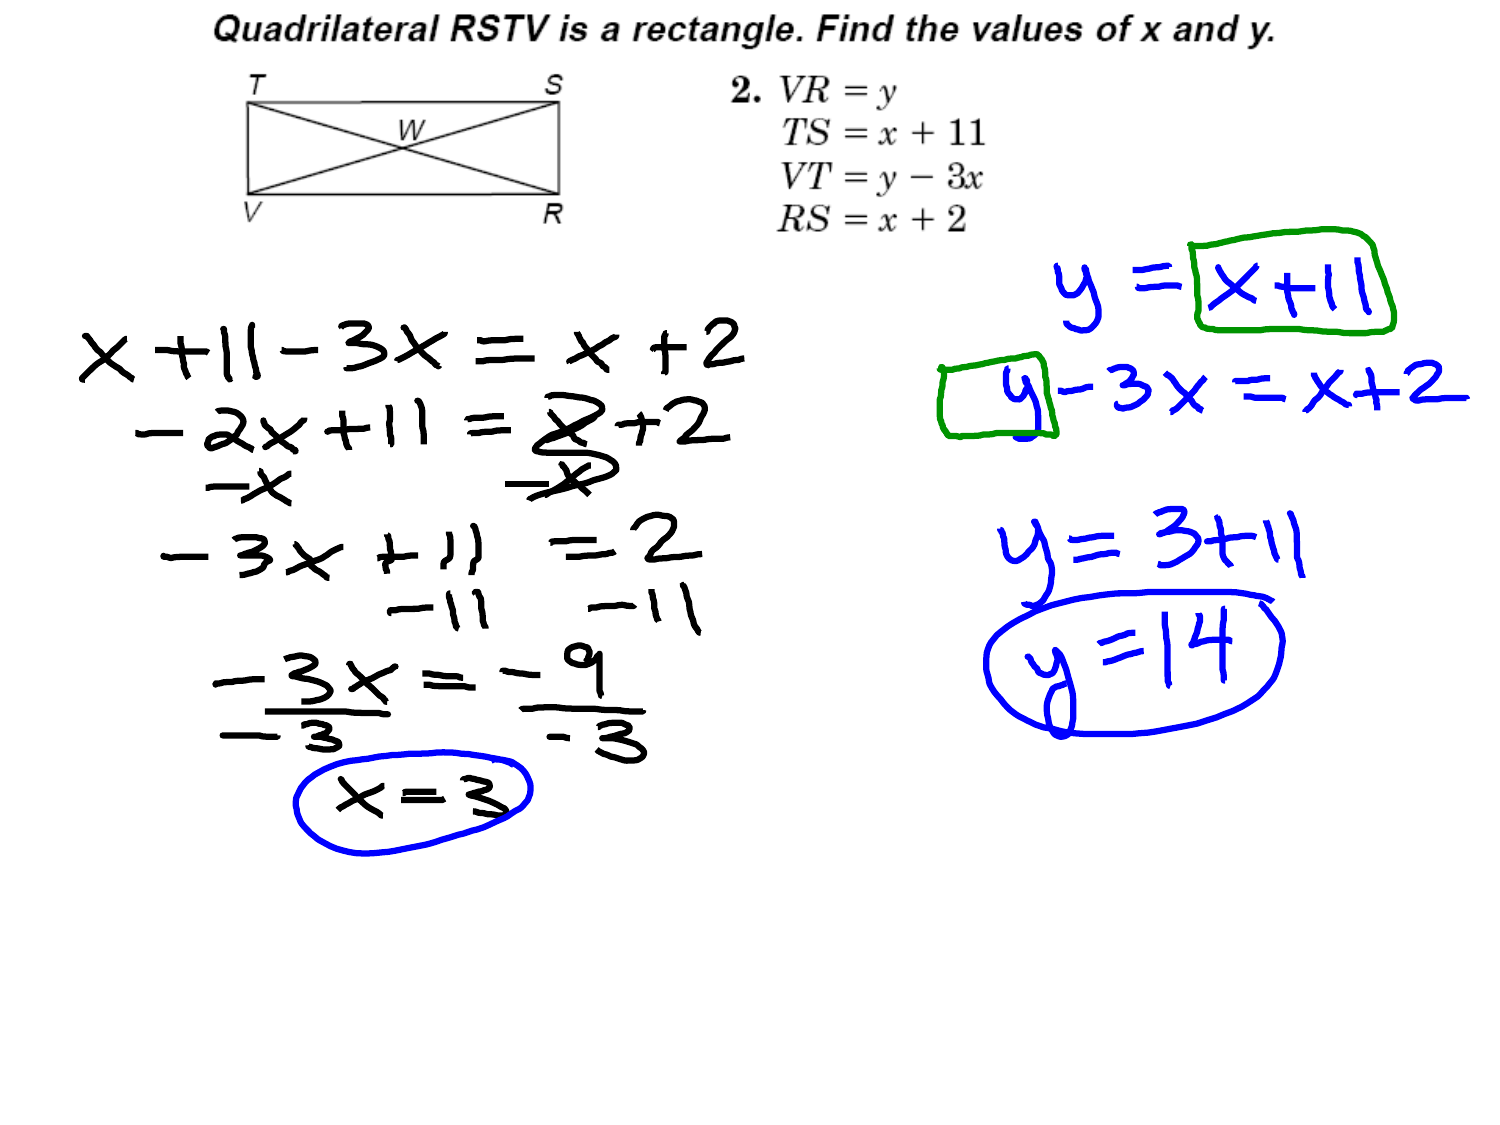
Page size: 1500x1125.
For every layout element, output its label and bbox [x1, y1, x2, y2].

text_box [423, 684, 476, 689]
text_box [999, 520, 1053, 607]
text_box [179, 336, 190, 379]
text_box [279, 439, 297, 453]
text_box [268, 485, 292, 505]
text_box [589, 351, 610, 371]
text_box [340, 322, 386, 370]
text_box [588, 604, 636, 610]
text_box [528, 394, 618, 501]
text_box [81, 338, 127, 381]
text_box [221, 734, 279, 738]
text_box [384, 558, 393, 574]
text_box [377, 554, 419, 559]
text_box [475, 357, 535, 363]
text_box [1313, 372, 1326, 389]
text_box [474, 591, 487, 629]
text_box [264, 710, 389, 716]
text_box [644, 421, 661, 425]
text_box [939, 353, 1058, 438]
text_box [264, 417, 305, 448]
picture [196, 0, 1304, 249]
text_box [281, 349, 319, 353]
text_box [576, 331, 592, 351]
text_box [249, 324, 259, 378]
text_box [1221, 540, 1232, 567]
text_box [985, 591, 1284, 735]
text_box [301, 722, 340, 751]
text_box [387, 404, 393, 446]
text_box [568, 334, 618, 364]
text_box [222, 328, 232, 381]
text_box [1405, 362, 1468, 402]
text_box [632, 513, 703, 561]
text_box [416, 399, 425, 445]
text_box [1154, 508, 1200, 566]
text_box [470, 525, 480, 576]
text_box [106, 357, 135, 381]
text_box [162, 555, 209, 559]
text_box [1055, 265, 1100, 332]
text_box [1057, 385, 1094, 393]
text_box [469, 429, 511, 435]
text_box [206, 409, 254, 451]
text_box [294, 543, 312, 562]
text_box [448, 592, 459, 630]
text_box [566, 644, 603, 697]
text_box [284, 654, 332, 703]
text_box [419, 347, 440, 368]
text_box [501, 670, 541, 676]
text_box [638, 412, 644, 446]
text_box [389, 606, 434, 614]
text_box [1073, 551, 1120, 561]
text_box [205, 485, 250, 489]
text_box [1206, 535, 1257, 543]
text_box [1192, 228, 1395, 334]
text_box [294, 751, 532, 855]
text_box [348, 663, 365, 681]
text_box [342, 431, 350, 450]
text_box [135, 432, 184, 436]
text_box [350, 665, 397, 690]
text_box [184, 350, 209, 354]
text_box [550, 539, 597, 544]
text_box [565, 550, 616, 558]
text_box [520, 706, 644, 713]
text_box [1265, 520, 1279, 561]
text_box [1355, 391, 1400, 396]
text_box [1324, 386, 1350, 407]
text_box [596, 722, 645, 762]
text_box [664, 398, 731, 443]
text_box [1170, 376, 1207, 413]
text_box [1108, 366, 1150, 410]
text_box [262, 419, 279, 438]
text_box [259, 470, 272, 486]
text_box [422, 672, 464, 679]
text_box [155, 349, 181, 353]
text_box [214, 678, 265, 686]
text_box [477, 338, 524, 343]
text_box [1289, 512, 1304, 578]
text_box [1216, 516, 1224, 538]
text_box [309, 562, 330, 579]
text_box [1373, 394, 1378, 411]
text_box [705, 319, 745, 367]
text_box [1132, 265, 1170, 271]
text_box [681, 584, 701, 634]
text_box [285, 546, 344, 574]
text_box [240, 473, 292, 502]
text_box [386, 534, 393, 556]
text_box [1136, 284, 1182, 289]
text_box [402, 326, 421, 348]
text_box [1069, 535, 1115, 541]
text_box [544, 416, 597, 442]
text_box [569, 432, 587, 446]
text_box [1304, 369, 1342, 412]
text_box [617, 421, 638, 427]
text_box [1188, 397, 1203, 412]
text_box [650, 589, 660, 622]
text_box [1366, 369, 1375, 391]
text_box [1234, 377, 1271, 383]
text_box [1050, 730, 1070, 738]
text_box [666, 346, 687, 350]
text_box [1164, 372, 1187, 396]
text_box [578, 486, 591, 496]
text_box [466, 415, 504, 421]
text_box [1014, 434, 1037, 440]
text_box [442, 531, 452, 570]
text_box [84, 335, 107, 358]
text_box [652, 346, 663, 351]
text_box [326, 426, 371, 433]
text_box [233, 536, 271, 576]
text_box [1243, 395, 1286, 401]
text_box [341, 410, 346, 429]
text_box [663, 332, 667, 375]
text_box [365, 682, 388, 703]
text_box [396, 331, 446, 362]
